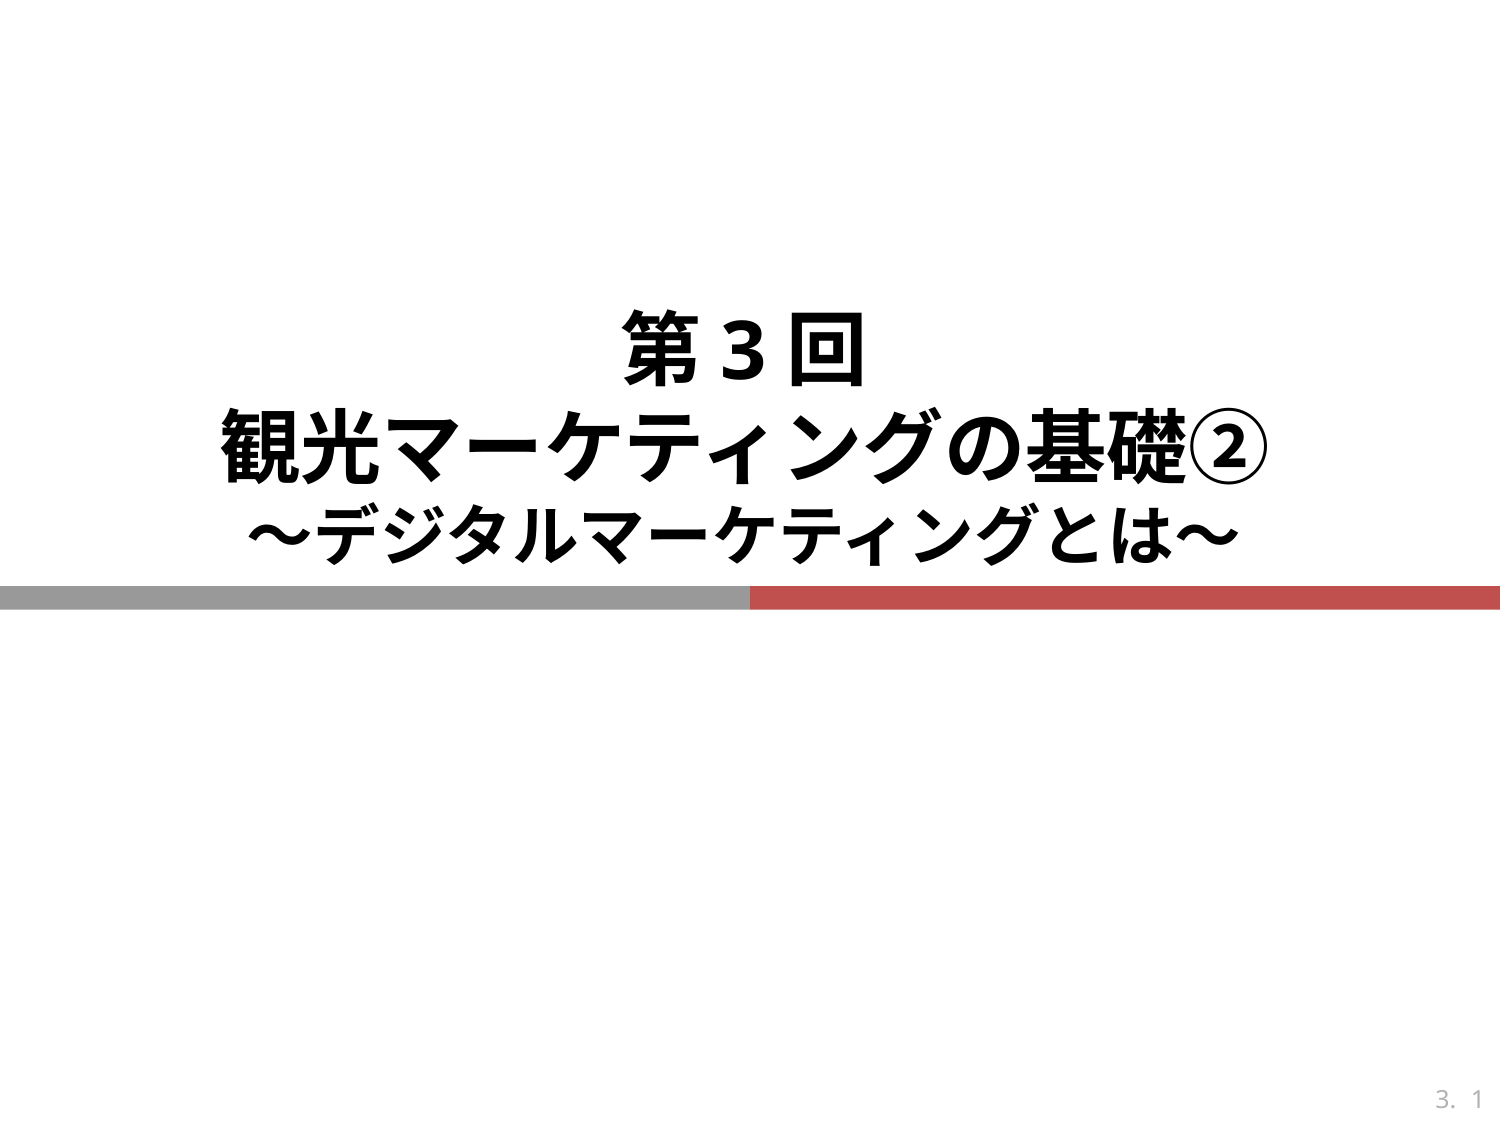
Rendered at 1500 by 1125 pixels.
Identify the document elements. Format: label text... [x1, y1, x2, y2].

text_box 第3回 観光マーケティングの基礎② ～デジタルマーケティングとは～ [35, 290, 1453, 551]
slide_number 0 [1381, 1065, 1500, 1125]
